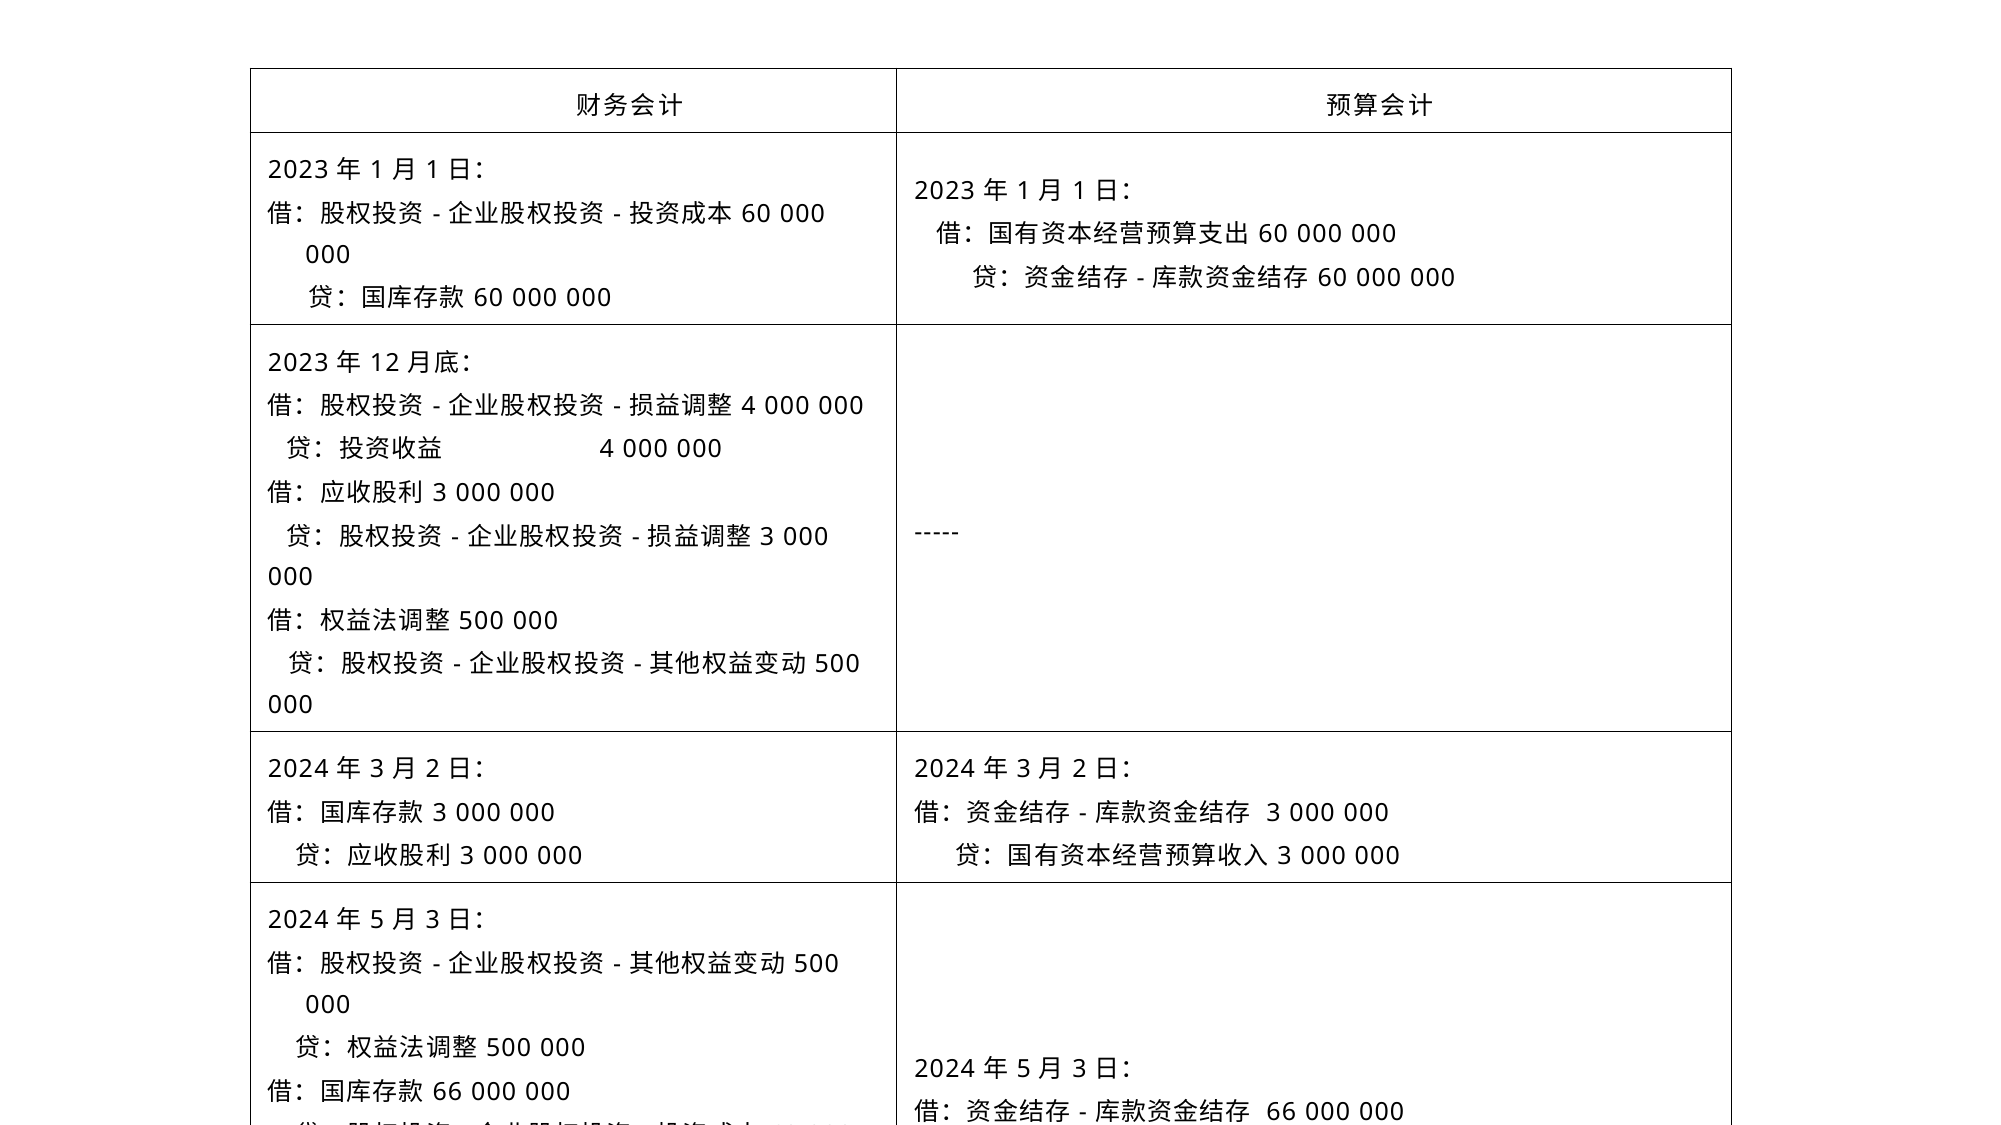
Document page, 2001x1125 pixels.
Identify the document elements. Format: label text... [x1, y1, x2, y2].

table_header 财务会计 [251, 69, 896, 132]
table_header 预算会计 [897, 69, 1731, 132]
table_cell 2023年12月底： 借：股权投资-企业股权投资-损益调整4 000 000 贷：投资收益 4 000 000 借：应收股利3 000 000 贷：股权投资-企业股权投资-损益调整3 000 000 借：权益法调整500 000 贷：股权投资-企业股权投资-其他权益变动500 000 [251, 325, 896, 731]
table_cell ----- [897, 325, 1731, 731]
table_cell 2024年5月3日： 借：股权投资-企业股权投资-其他权益变动500 000 贷：权益法调整500 000 借：国库存款66 000 000 贷：股权投资-企业股权投资-投资成本60 000 000 股权投资-企业股权投资-损益调整1 000 000 投资收益5 000 000 [251, 883, 896, 1125]
table_cell 2024年5月3日： 借：资金结存-库款资金结存 66 000 000 贷：国有资本经营预算收入66 000 000 [897, 883, 1731, 1125]
table_cell 2024年3月2日： 借：国库存款3 000 000 贷：应收股利3 000 000 [251, 732, 896, 882]
table_cell 2023年1月1日： 借：股权投资-企业股权投资-投资成本60 000 000 贷：国库存款60 000 000 [251, 133, 896, 324]
table_cell 2023年1月1日： 借：国有资本经营预算支出60 000 000 贷：资金结存-库款资金结存60 000 000 [897, 133, 1731, 324]
table_cell 2024年3月2日： 借：资金结存-库款资金结存 3 000 000 贷：国有资本经营预算收入3 000 000 [897, 732, 1731, 882]
